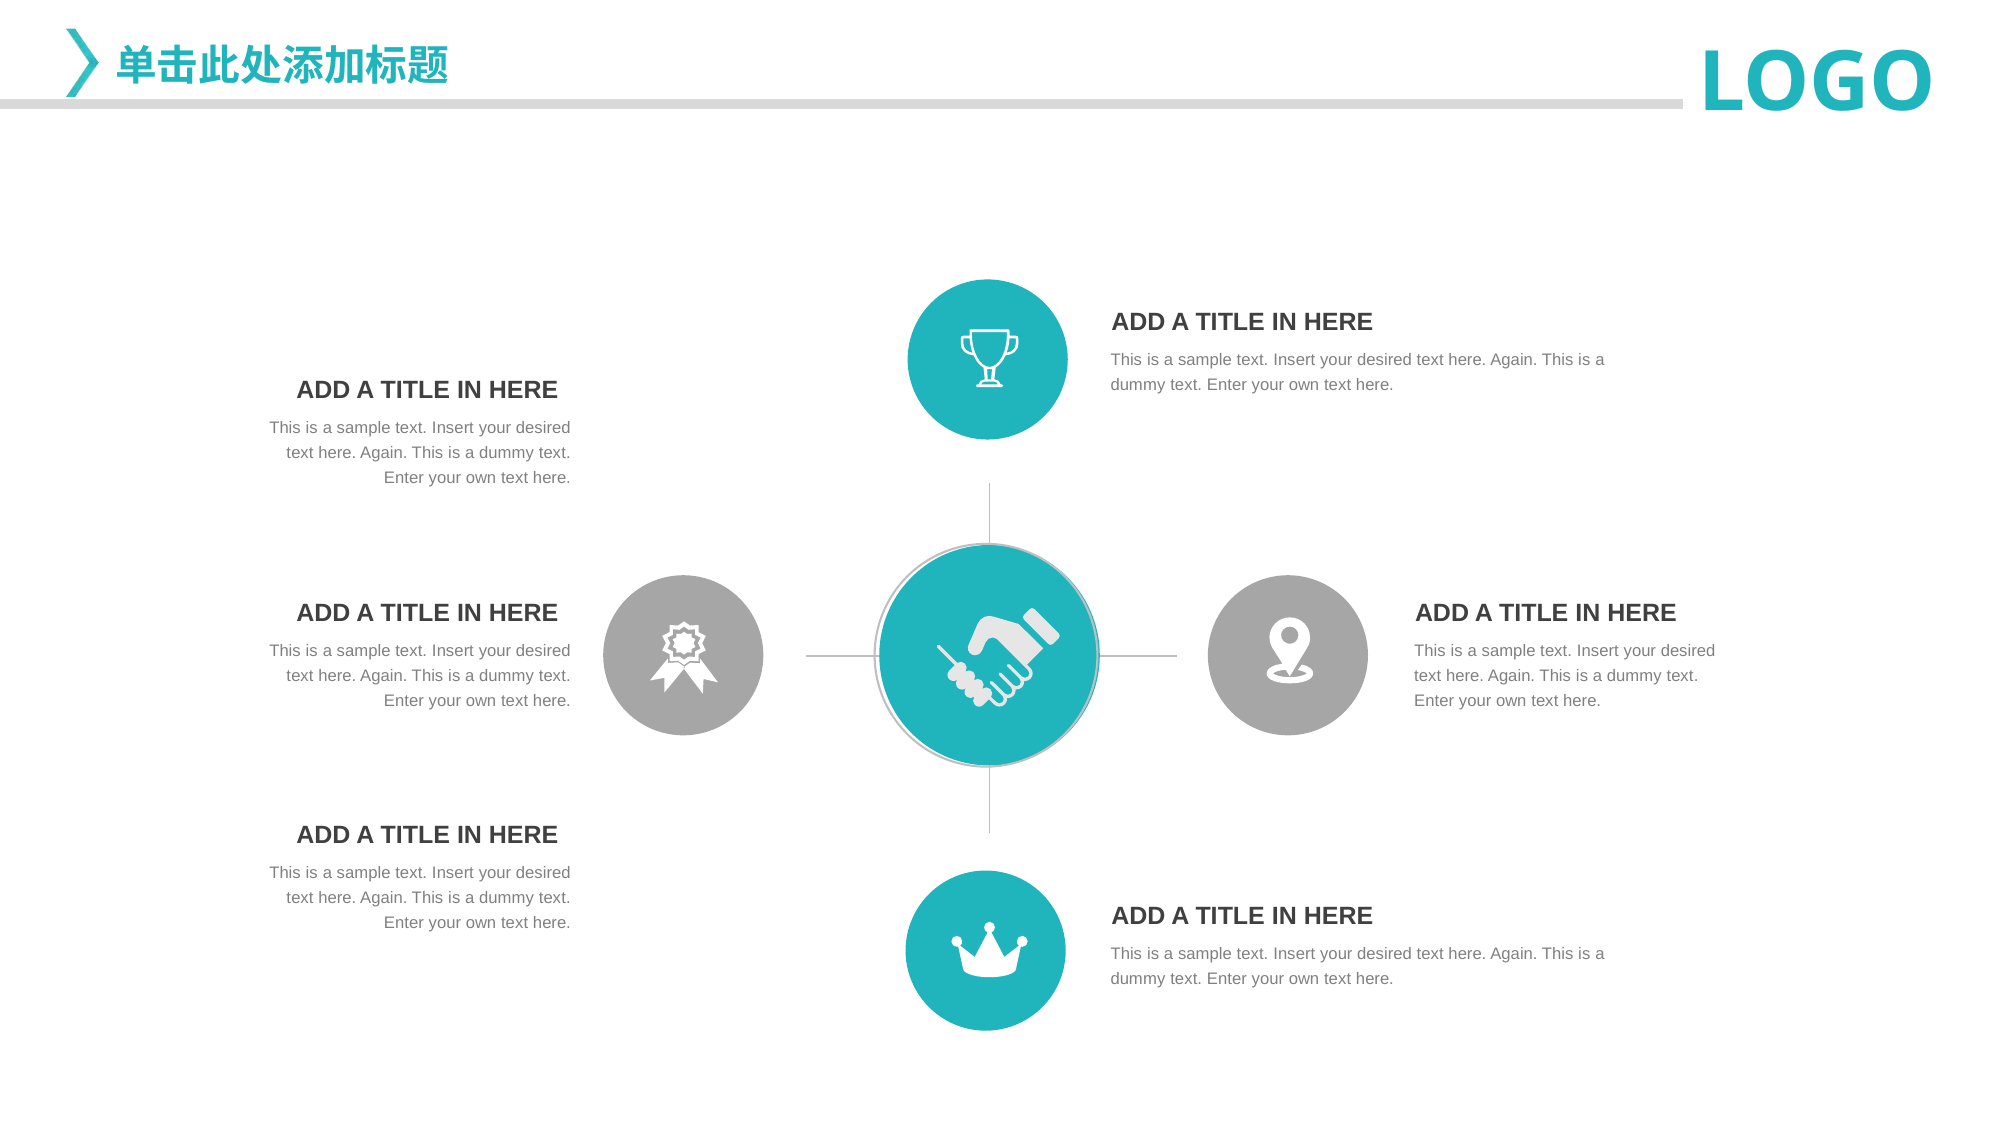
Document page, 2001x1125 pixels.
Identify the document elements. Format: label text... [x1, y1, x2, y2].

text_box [907, 279, 1068, 440]
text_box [234, 585, 601, 718]
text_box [1095, 294, 1654, 402]
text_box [1399, 585, 1751, 718]
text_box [234, 362, 601, 495]
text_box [905, 870, 1066, 1031]
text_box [65, 28, 99, 98]
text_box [1207, 575, 1368, 736]
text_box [1095, 888, 1654, 996]
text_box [874, 543, 1100, 767]
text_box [603, 575, 764, 736]
text_box 单击此处添加标题 [100, 31, 465, 97]
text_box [234, 808, 601, 941]
text_box LOGO [1683, 19, 2000, 135]
